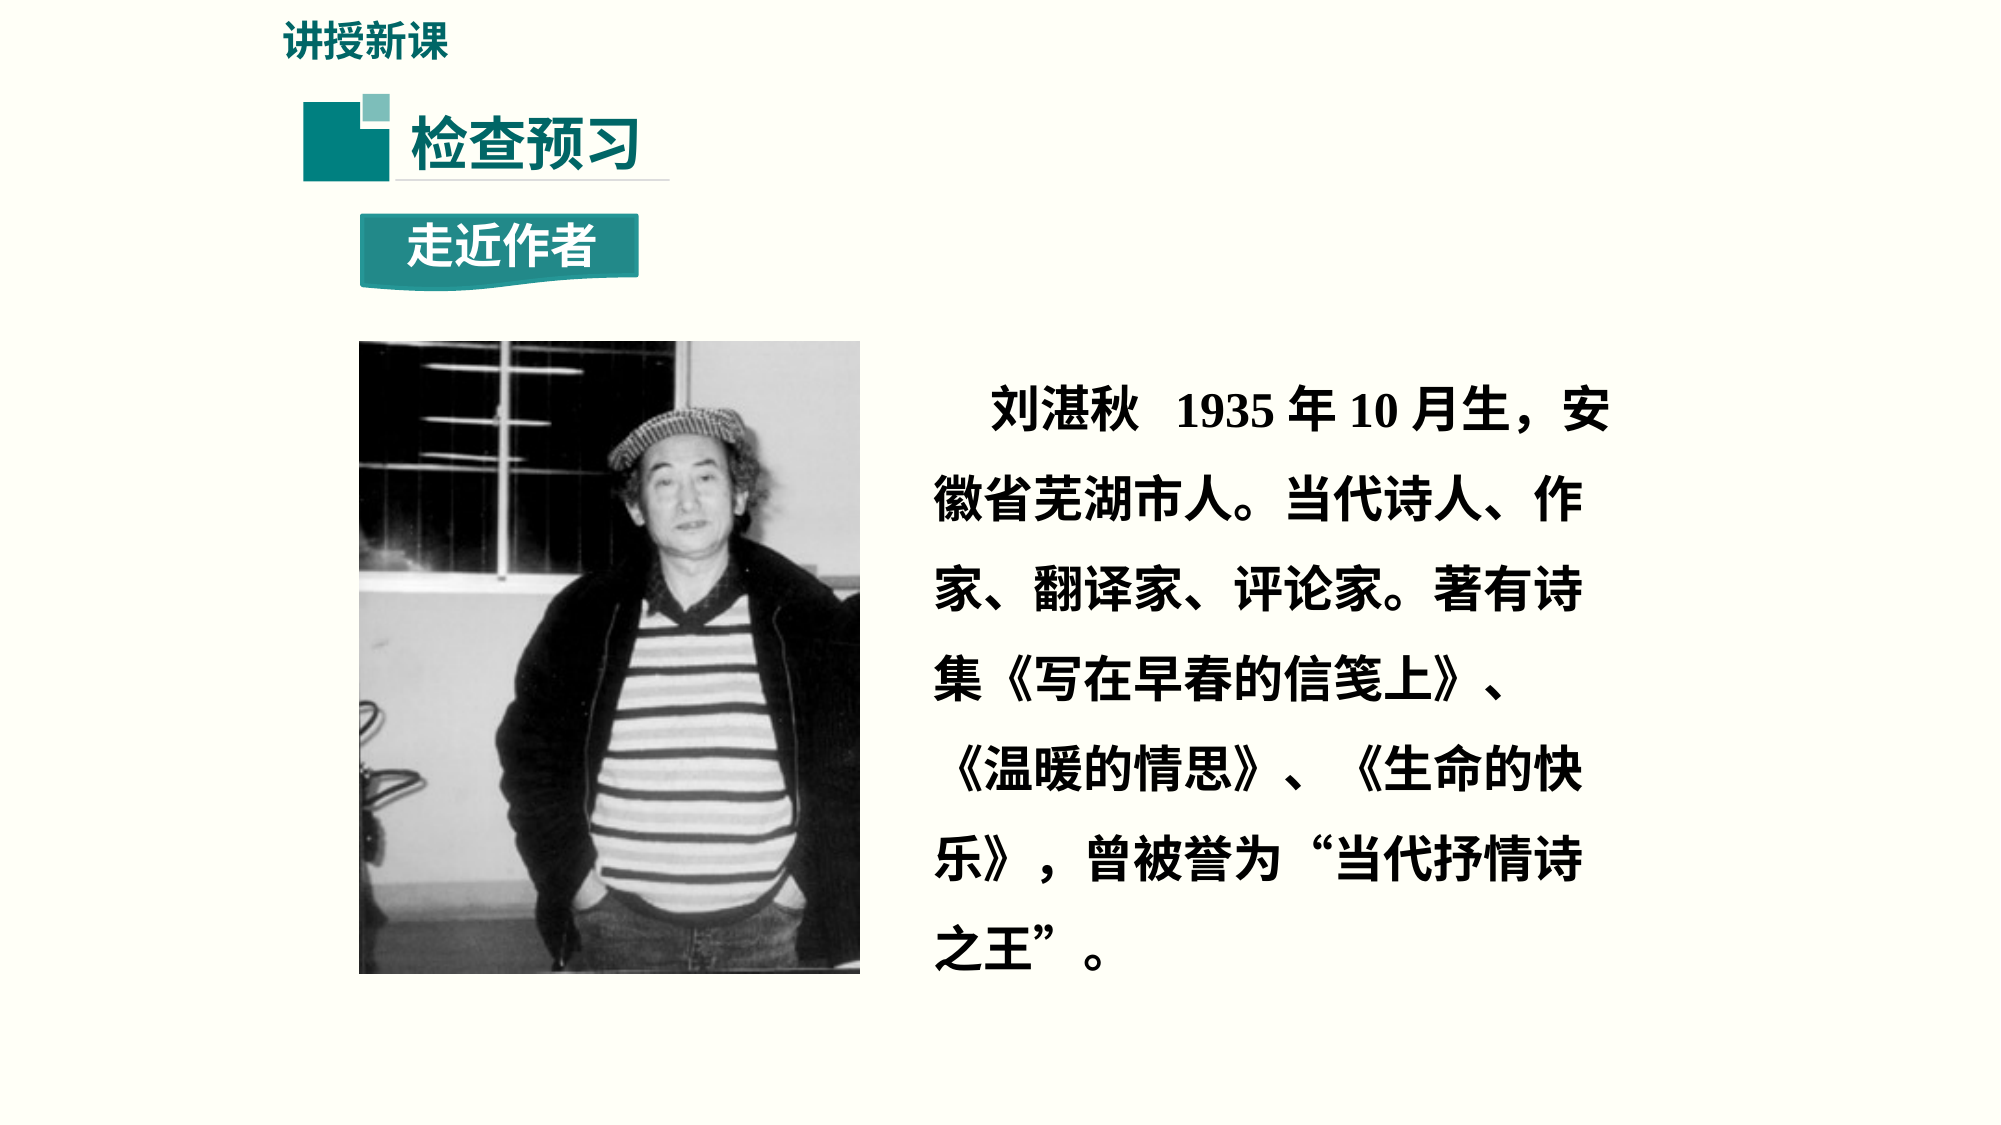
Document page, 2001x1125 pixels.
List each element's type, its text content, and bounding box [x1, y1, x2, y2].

text_box 讲授新课 [267, 7, 480, 73]
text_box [303, 54, 670, 186]
picture [359, 341, 861, 974]
text_box 刘湛秋 1935年10月生，安徽省芜湖市人。当代诗人、作家、翻译家、评论家。著有诗集《写在早春的信笺上》、《温暖的情思》、《生命的快乐》，曾被誉为“当代抒情诗之王”。 [918, 340, 1638, 986]
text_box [361, 207, 644, 291]
